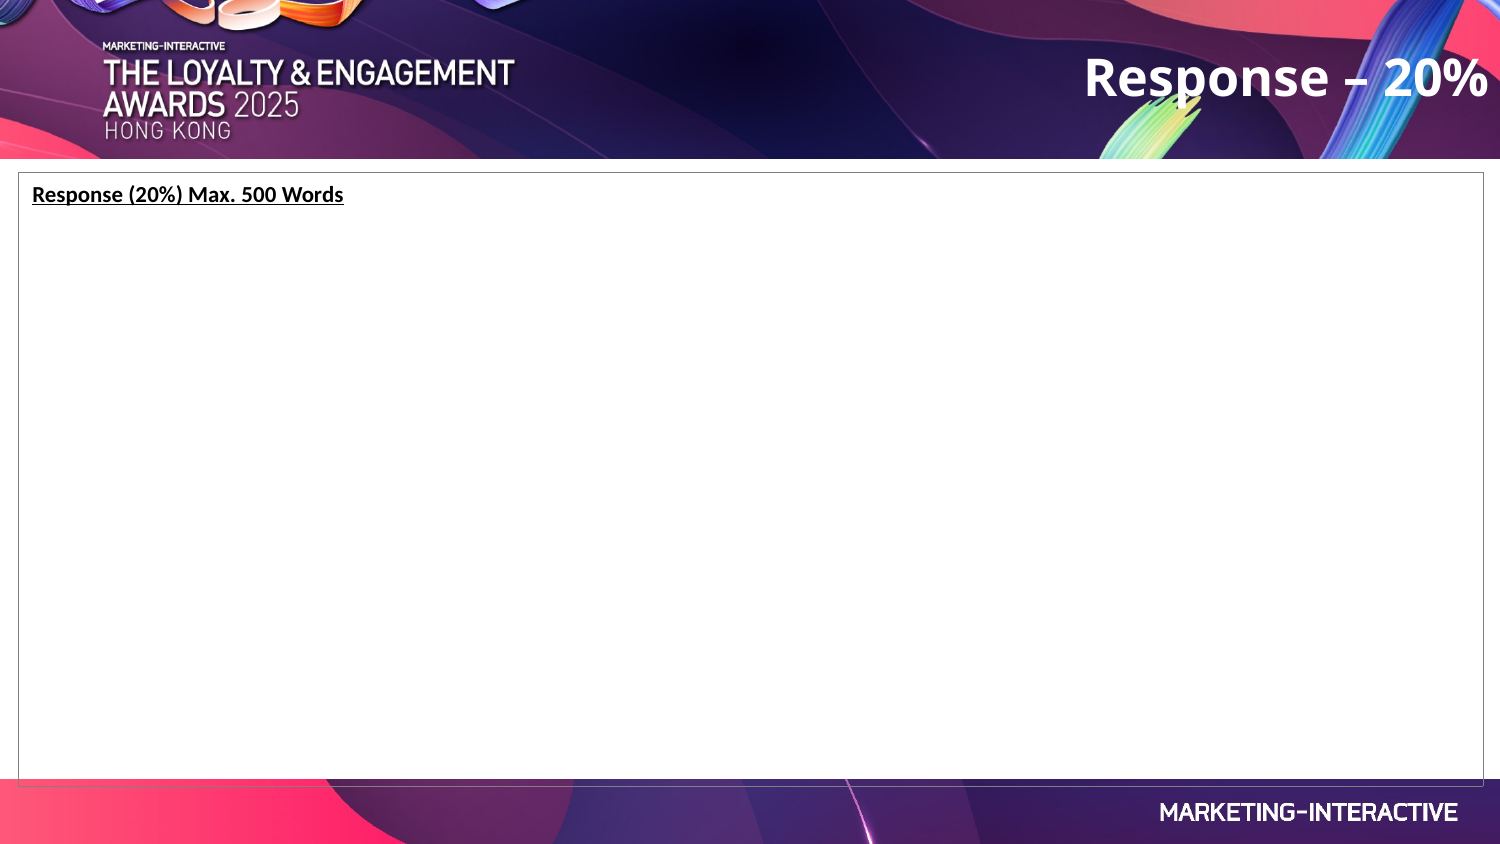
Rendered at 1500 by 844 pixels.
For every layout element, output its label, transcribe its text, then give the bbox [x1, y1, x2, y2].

picture [0, 779, 1500, 844]
table_header [19, 173, 1483, 786]
picture [0, 0, 1500, 159]
text_box Response – 20% [1068, 32, 1500, 119]
